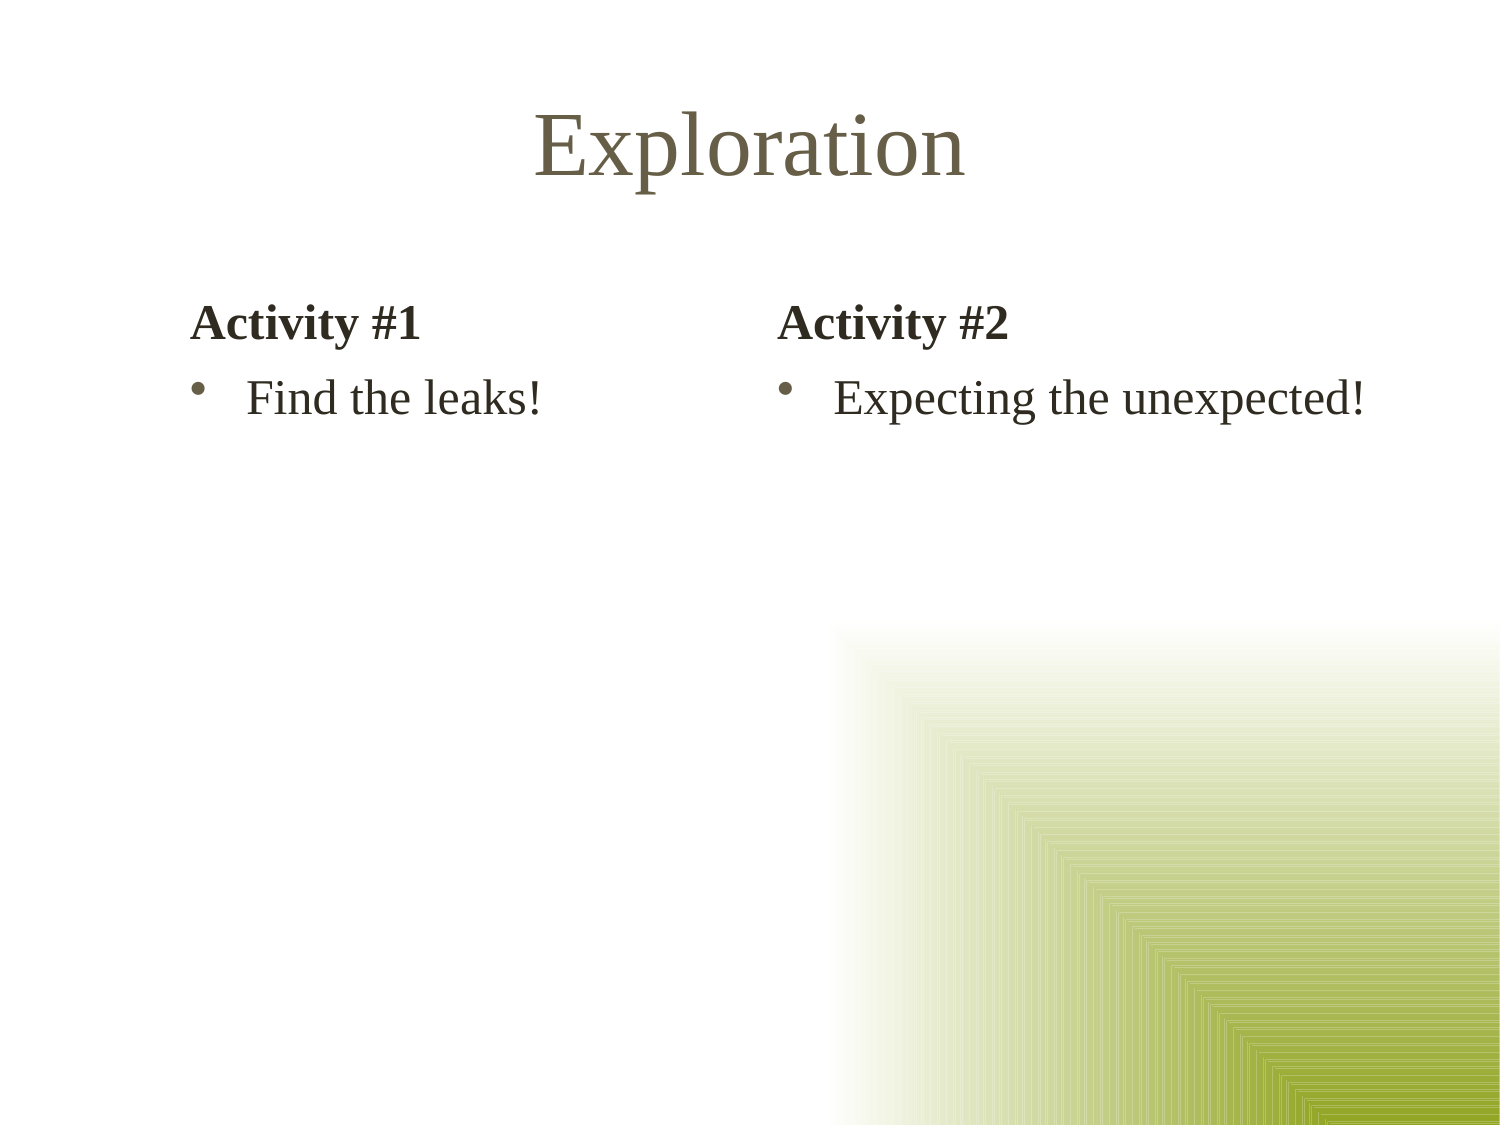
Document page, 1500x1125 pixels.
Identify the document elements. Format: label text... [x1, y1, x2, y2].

list Find the leaks! [174, 356, 761, 1005]
list Expecting the unexpected! [761, 356, 1425, 1005]
list Activity #2 [761, 251, 1425, 356]
list Activity #1 [174, 251, 761, 356]
title Exploration [75, 45, 1425, 233]
